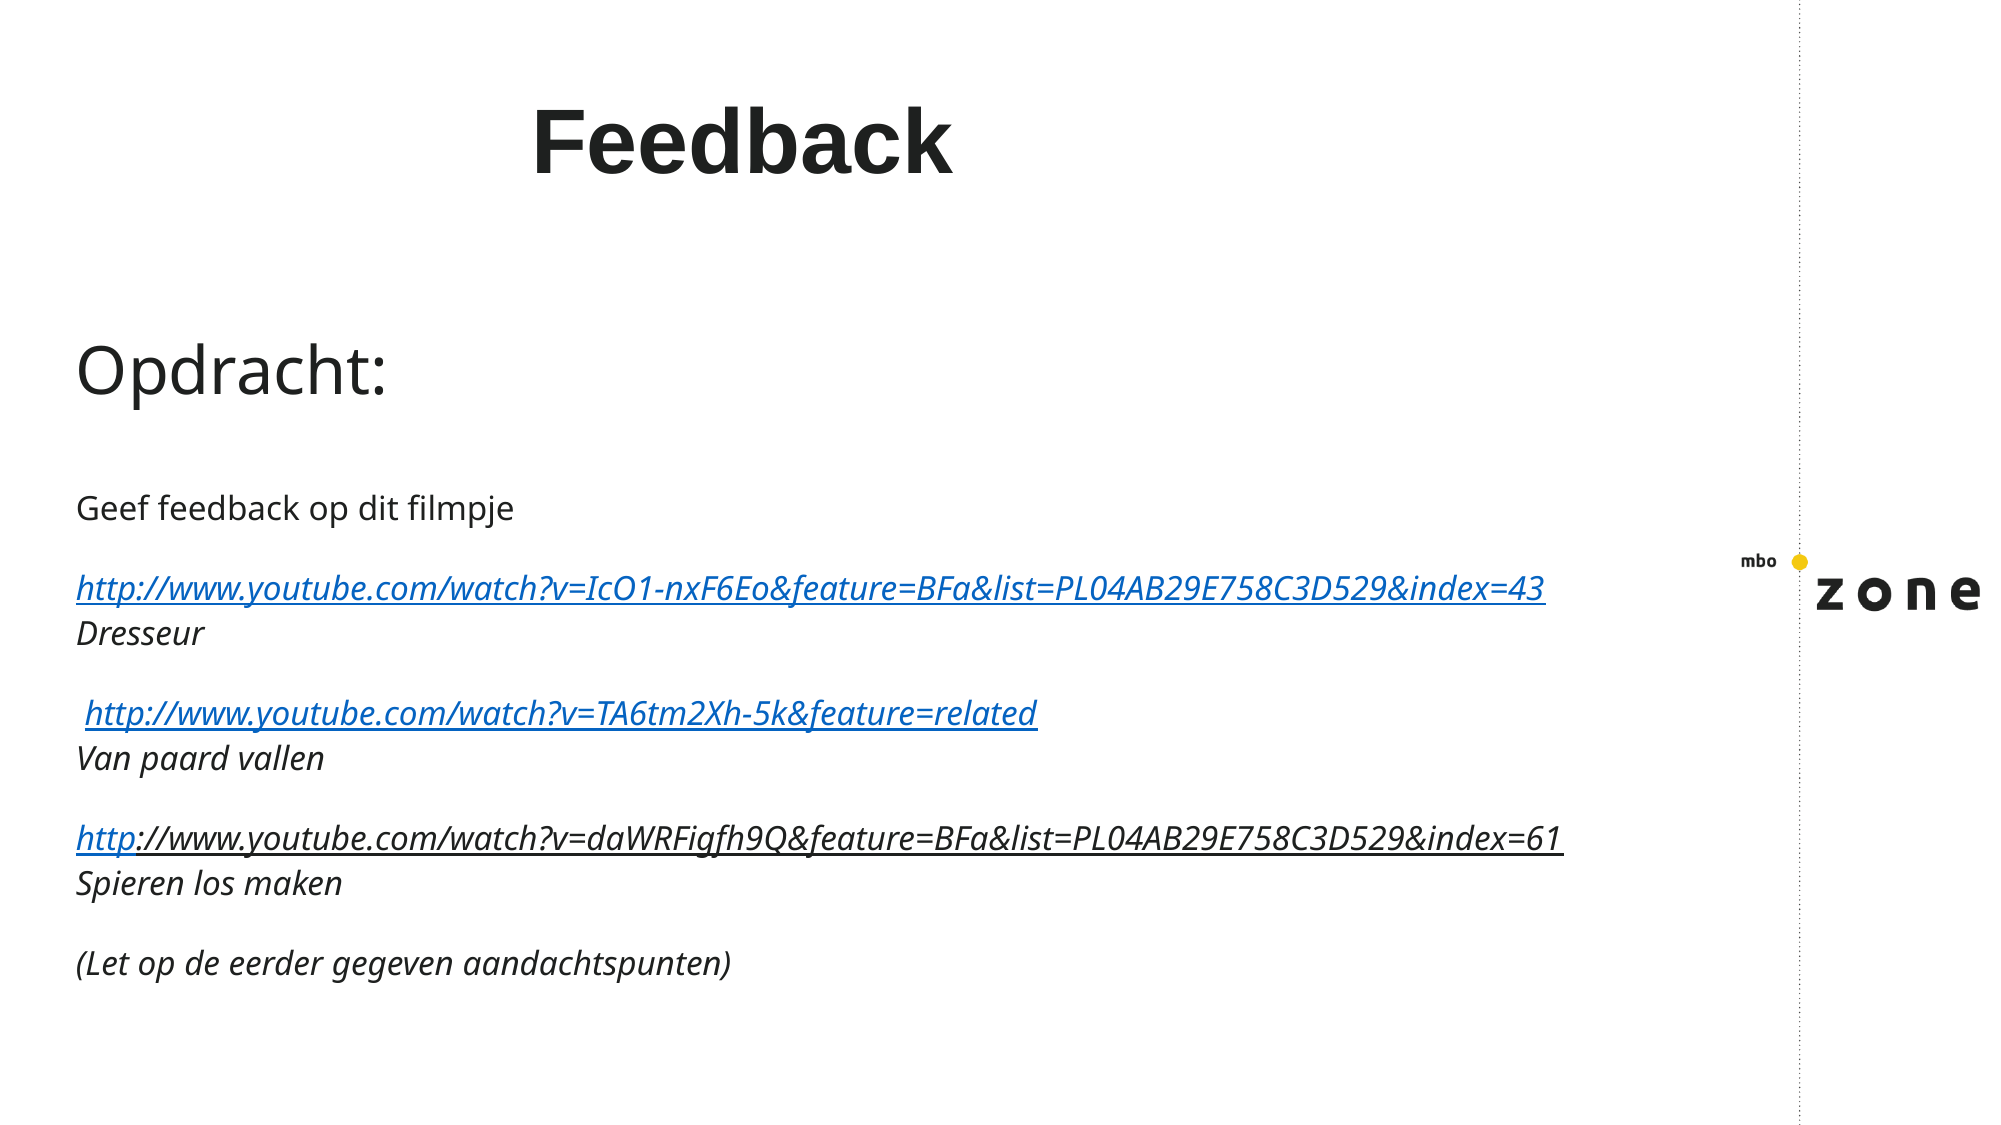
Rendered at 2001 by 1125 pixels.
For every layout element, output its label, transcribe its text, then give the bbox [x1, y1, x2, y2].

list Opdracht: Geef feedback op dit filmpje http://www.youtube.com/watch?v=IcO1-nxF6Eo&feature=BFa&list=PL04AB29E758C3D529&index=43 Dresseur http://www.youtube.com/watch?v=TA6tm2Xh-5k&feature=related Van paard vallen http://www.youtube.com/watch?v=daWRFigfh9Q&feature=BFa&list=PL04AB29E758C3D529&index=61 Spieren los maken (Let op de eerder gegeven aandachtspunten) [75, 327, 1671, 931]
picture [1596, 0, 2001, 1125]
title Feedback [124, 94, 1362, 213]
